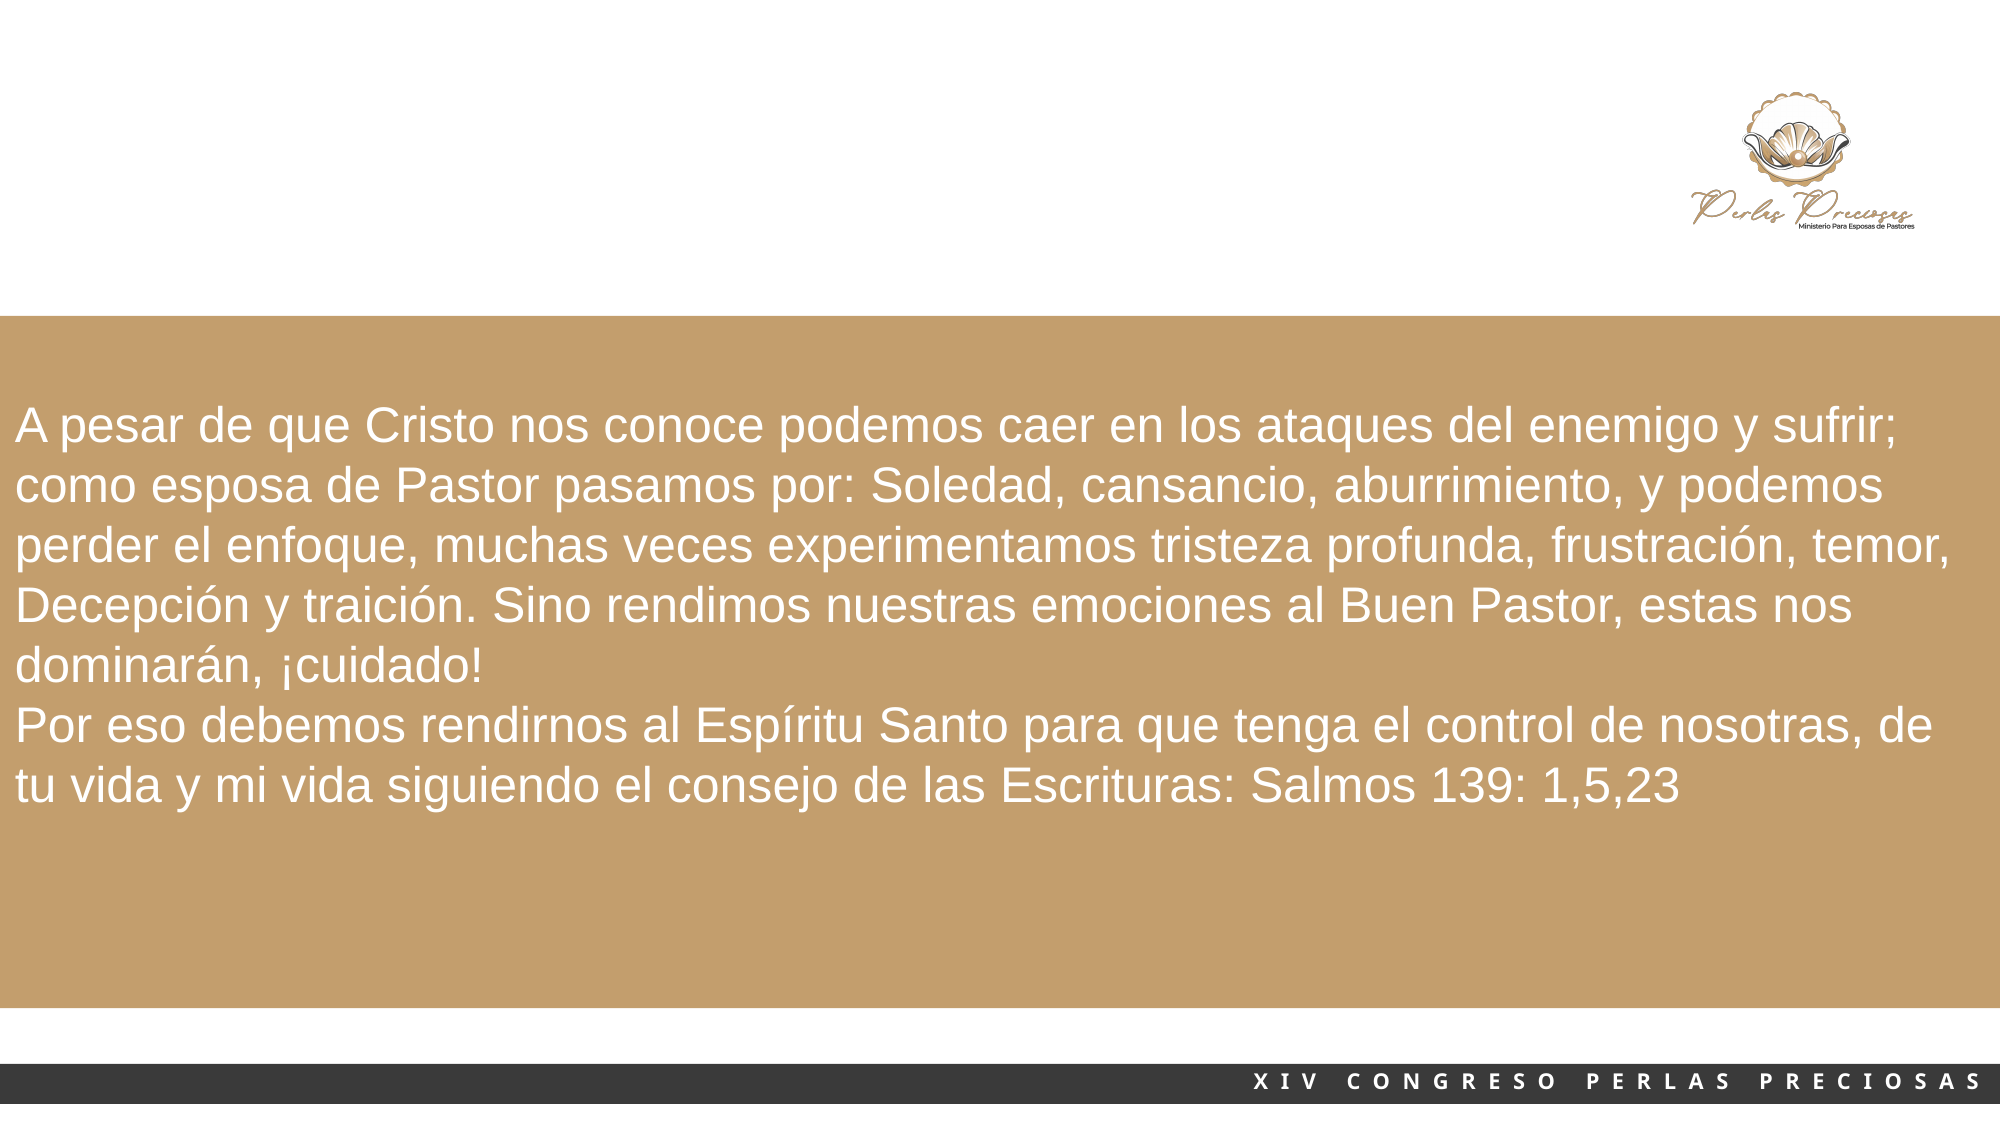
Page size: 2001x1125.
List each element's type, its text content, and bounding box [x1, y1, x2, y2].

text_box A pesar de que Cristo nos conoce podemos caer en los ataques del enemigo y sufrir; como esposa de Pastor pasamos por: Soledad, cansancio, aburrimiento, y podemos perder el enfoque, muchas veces experimentamos tristeza profunda, frustración, temor, Decepción y traición. Sino rendimos nuestras emociones al Buen Pastor, estas nos dominarán, ¡cuidado! Por eso debemos rendirnos al Espíritu Santo para que tenga el control de nosotras, de tu vida y mi vida siguiendo el consejo de las Escrituras: Salmos 139: 1,5,23 [0, 314, 2000, 1010]
subtitle XIV CONGRESO PERLAS PRECIOSAS [1238, 1062, 2000, 1104]
picture [1650, 16, 1954, 320]
text_box [0, 1062, 2000, 1105]
